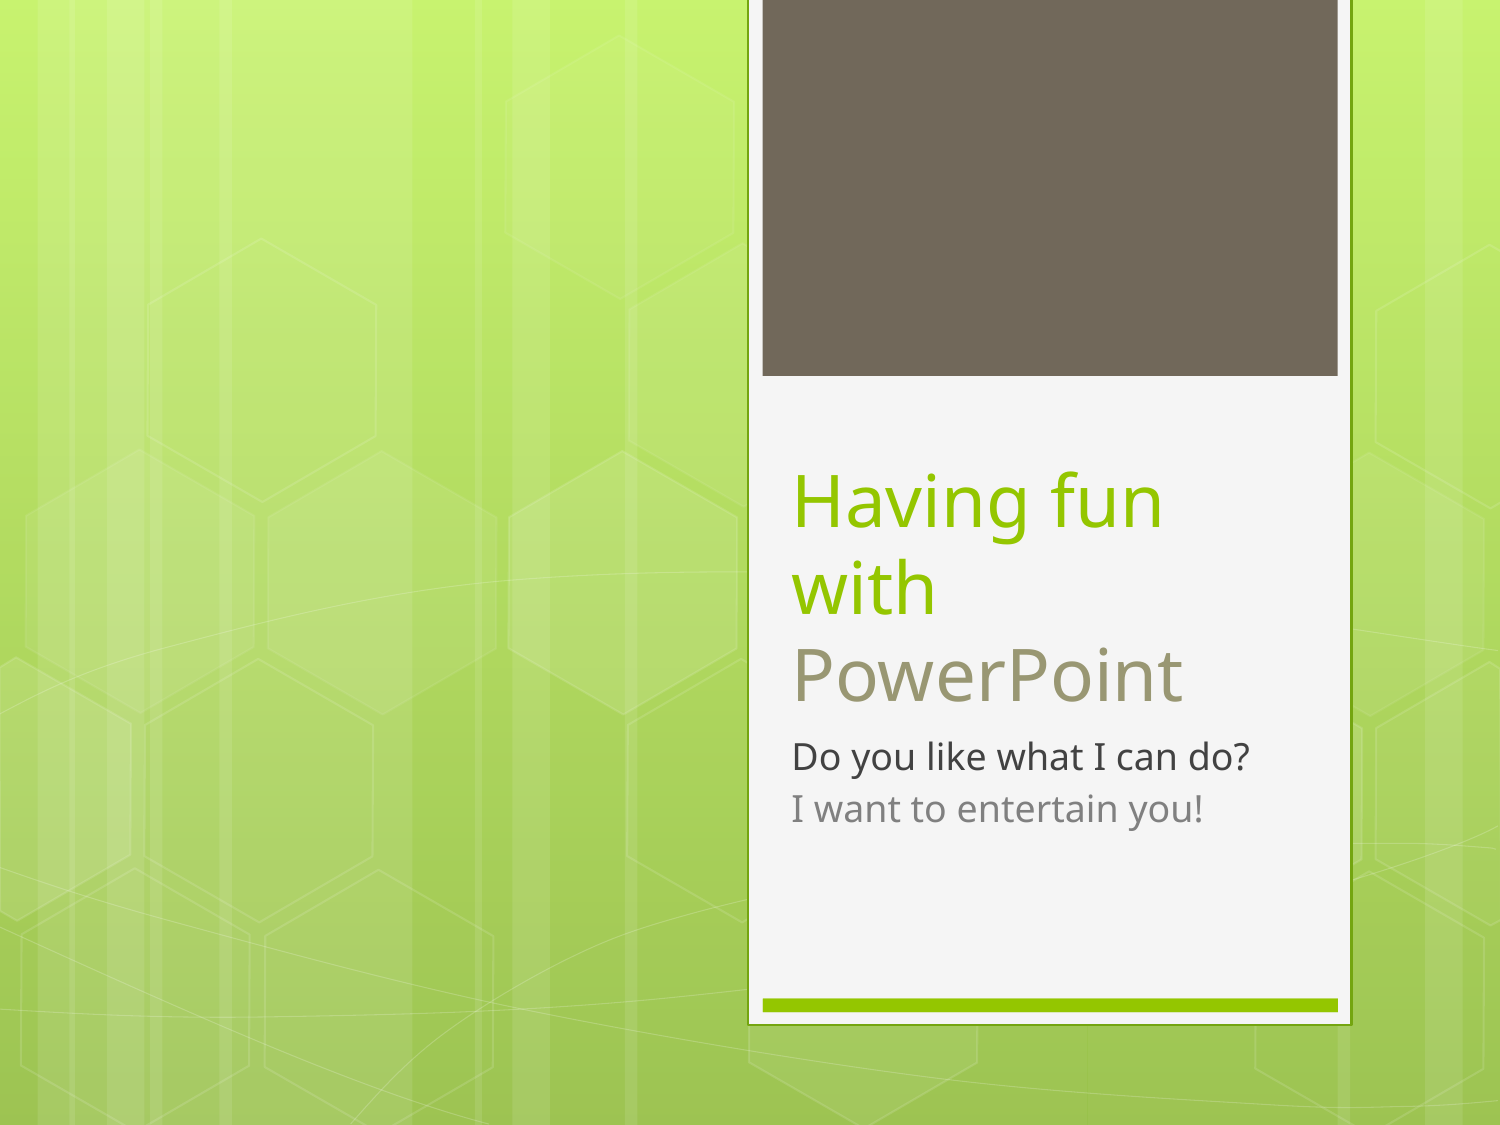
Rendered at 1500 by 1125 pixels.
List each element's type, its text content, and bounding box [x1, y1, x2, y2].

subtitle Do you like what I can do? I want to entertain you! [776, 725, 1320, 933]
title Having fun with PowerPoint [776, 444, 1320, 724]
